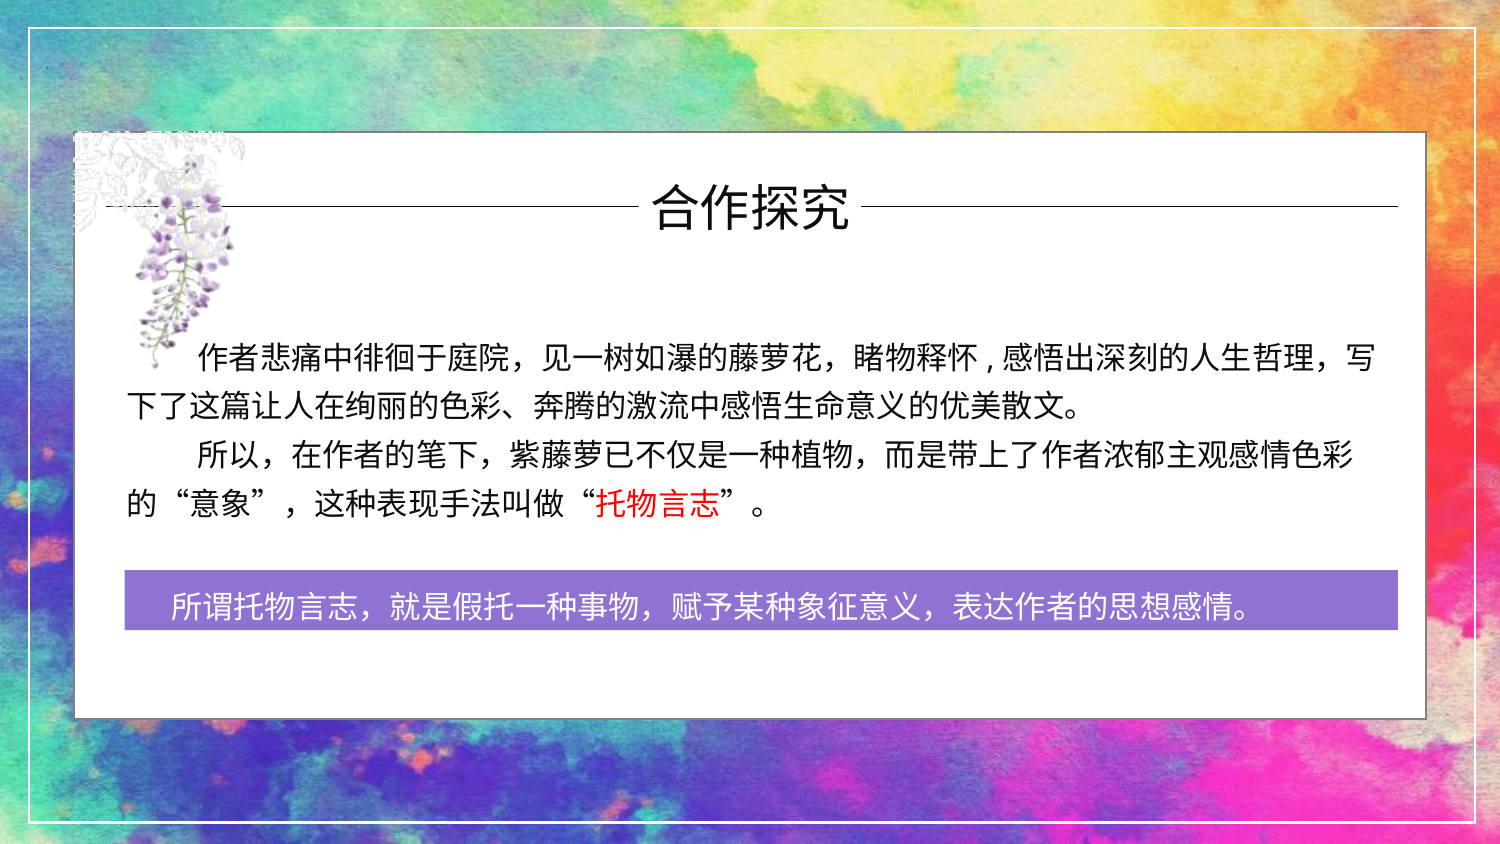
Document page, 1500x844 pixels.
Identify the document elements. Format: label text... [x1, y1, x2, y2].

text_box 作者悲痛中徘徊于庭院，见一树如瀑的藤萝花，睹物释怀,感悟出深刻的人生哲理，写下了这篇让人在绚丽的色彩、奔腾的激流中感悟生命意义的优美散文。 所以，在作者的笔下，紫藤萝已不仅是一种植物，而是带上了作者浓郁主观感情色彩的“意象”，这种表现手法叫做“托物言志”。 [115, 321, 1389, 528]
text_box 合作探究 [638, 207, 862, 243]
text_box 合作探究 [638, 171, 862, 206]
text_box [28, 27, 1476, 824]
text_box 所谓托物言志，就是假托一种事物，赋予某种象征意义，表达作者的思想感情。 [124, 570, 1398, 631]
picture [0, 0, 1500, 844]
